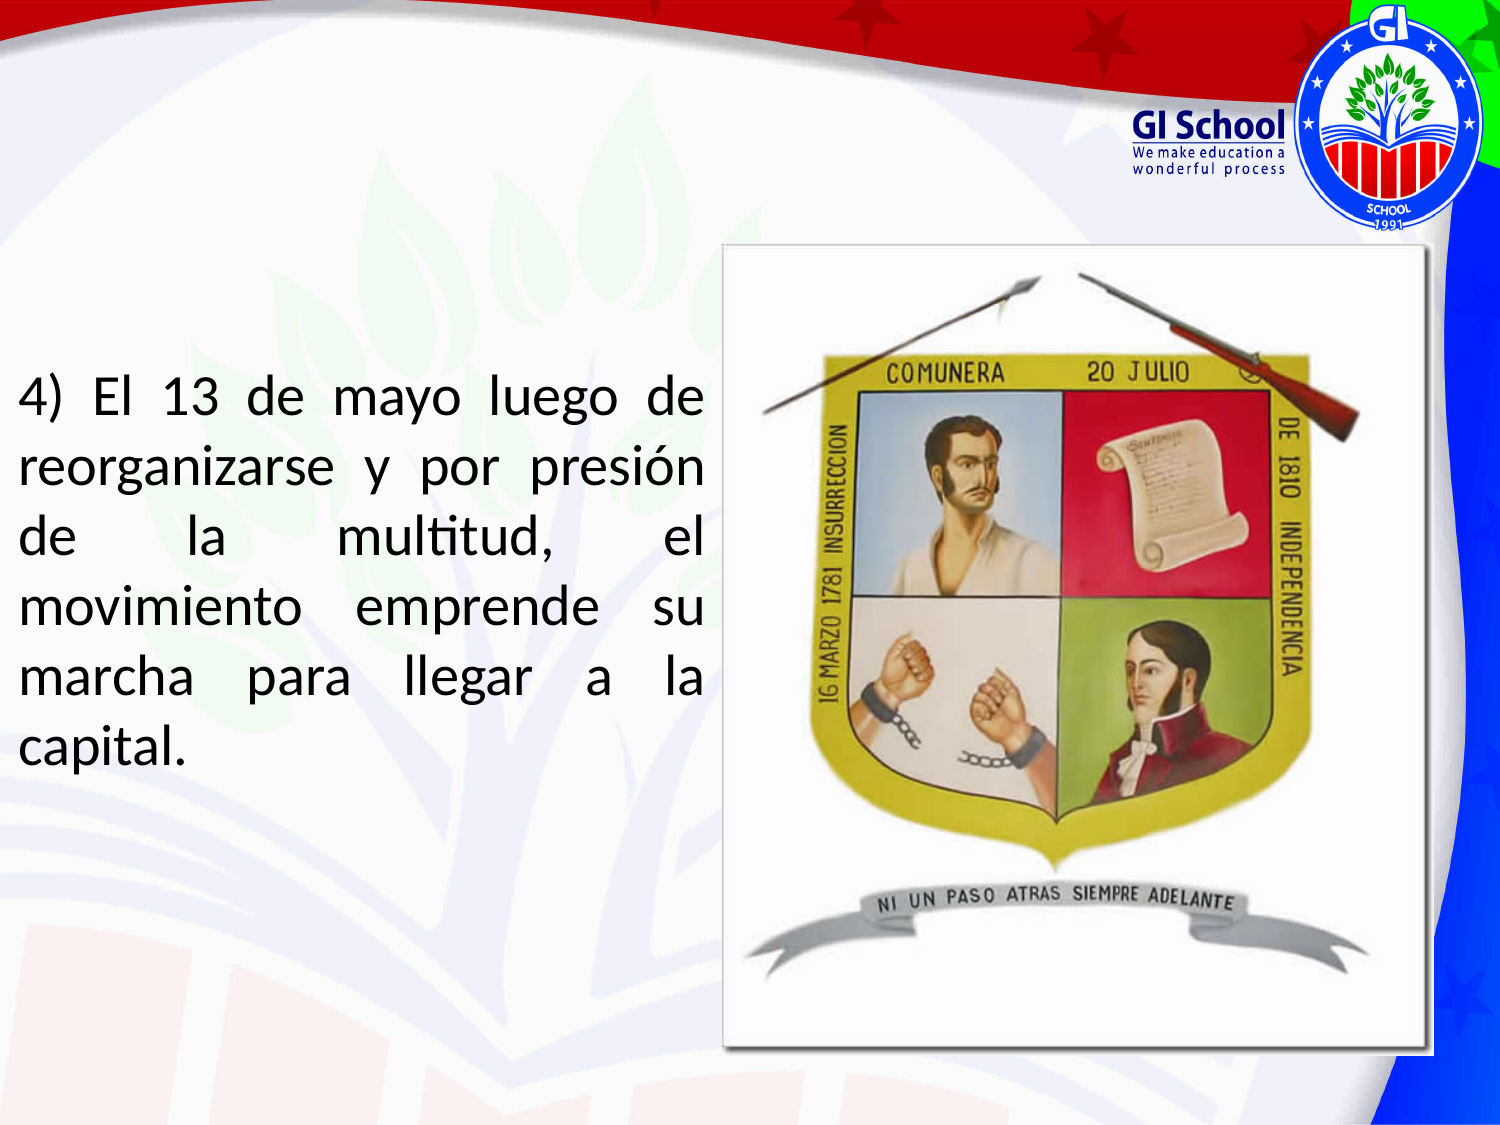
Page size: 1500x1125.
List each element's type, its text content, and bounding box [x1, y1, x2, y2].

picture [0, 0, 1500, 1125]
text_box 4) El 13 de mayo luego de reorganizarse y por presión de la multitud, el movimiento emprende su marcha para llegar a la capital. [3, 349, 715, 785]
